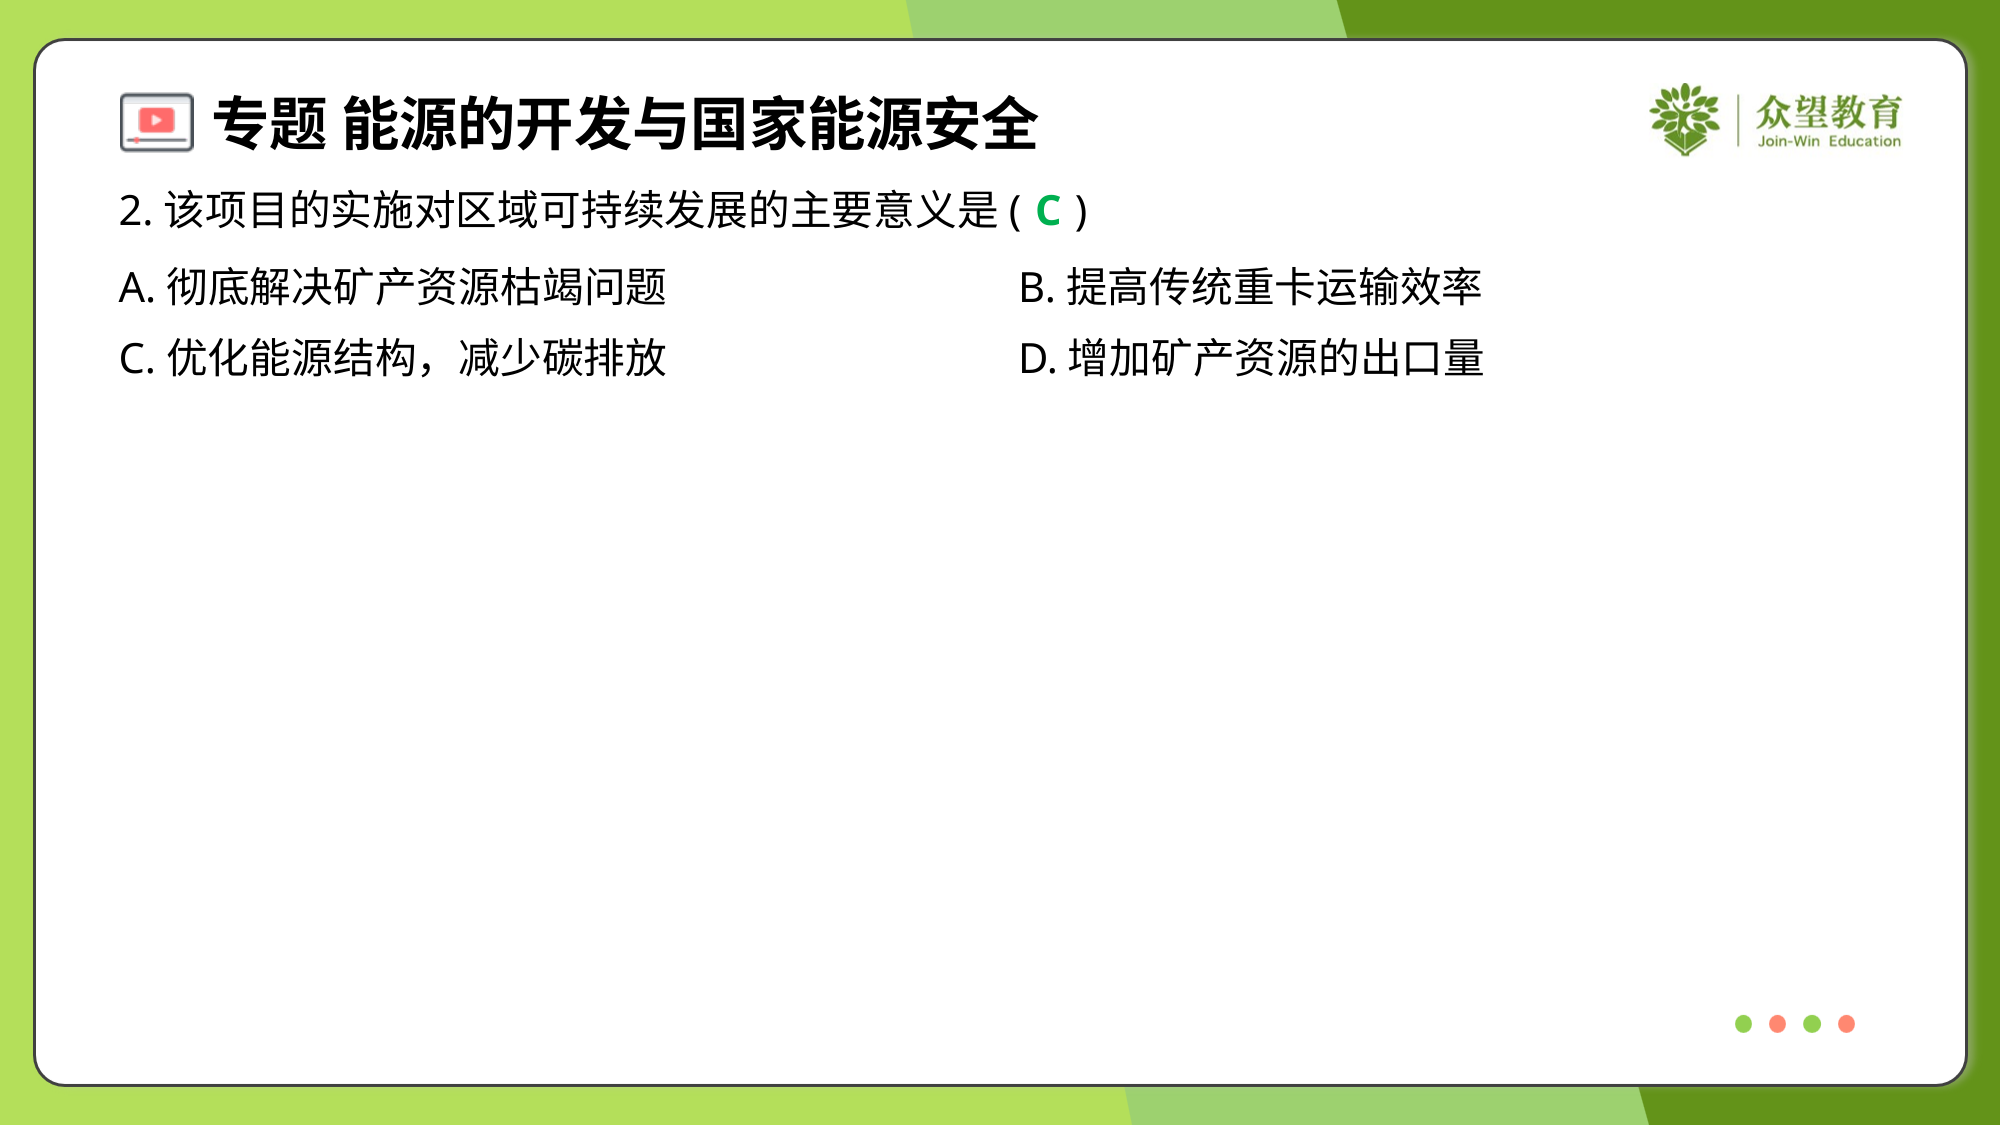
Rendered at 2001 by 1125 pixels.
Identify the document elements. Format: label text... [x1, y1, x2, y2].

picture [0, 0, 2000, 1125]
text_box C [1019, 158, 1078, 226]
text_box A.彻底解决矿产资源枯竭问题 B.提高传统重卡运输效率 C.优化能源结构，减少碳排放 D.增加矿产资源的出口量 [118, 235, 1883, 374]
text_box 2.该项目的实施对区域可持续发展的主要意义是( ) [118, 158, 1019, 226]
text_box 2.该项目的实施对区域可持续发展的主要意义是( ) [1078, 158, 1883, 226]
